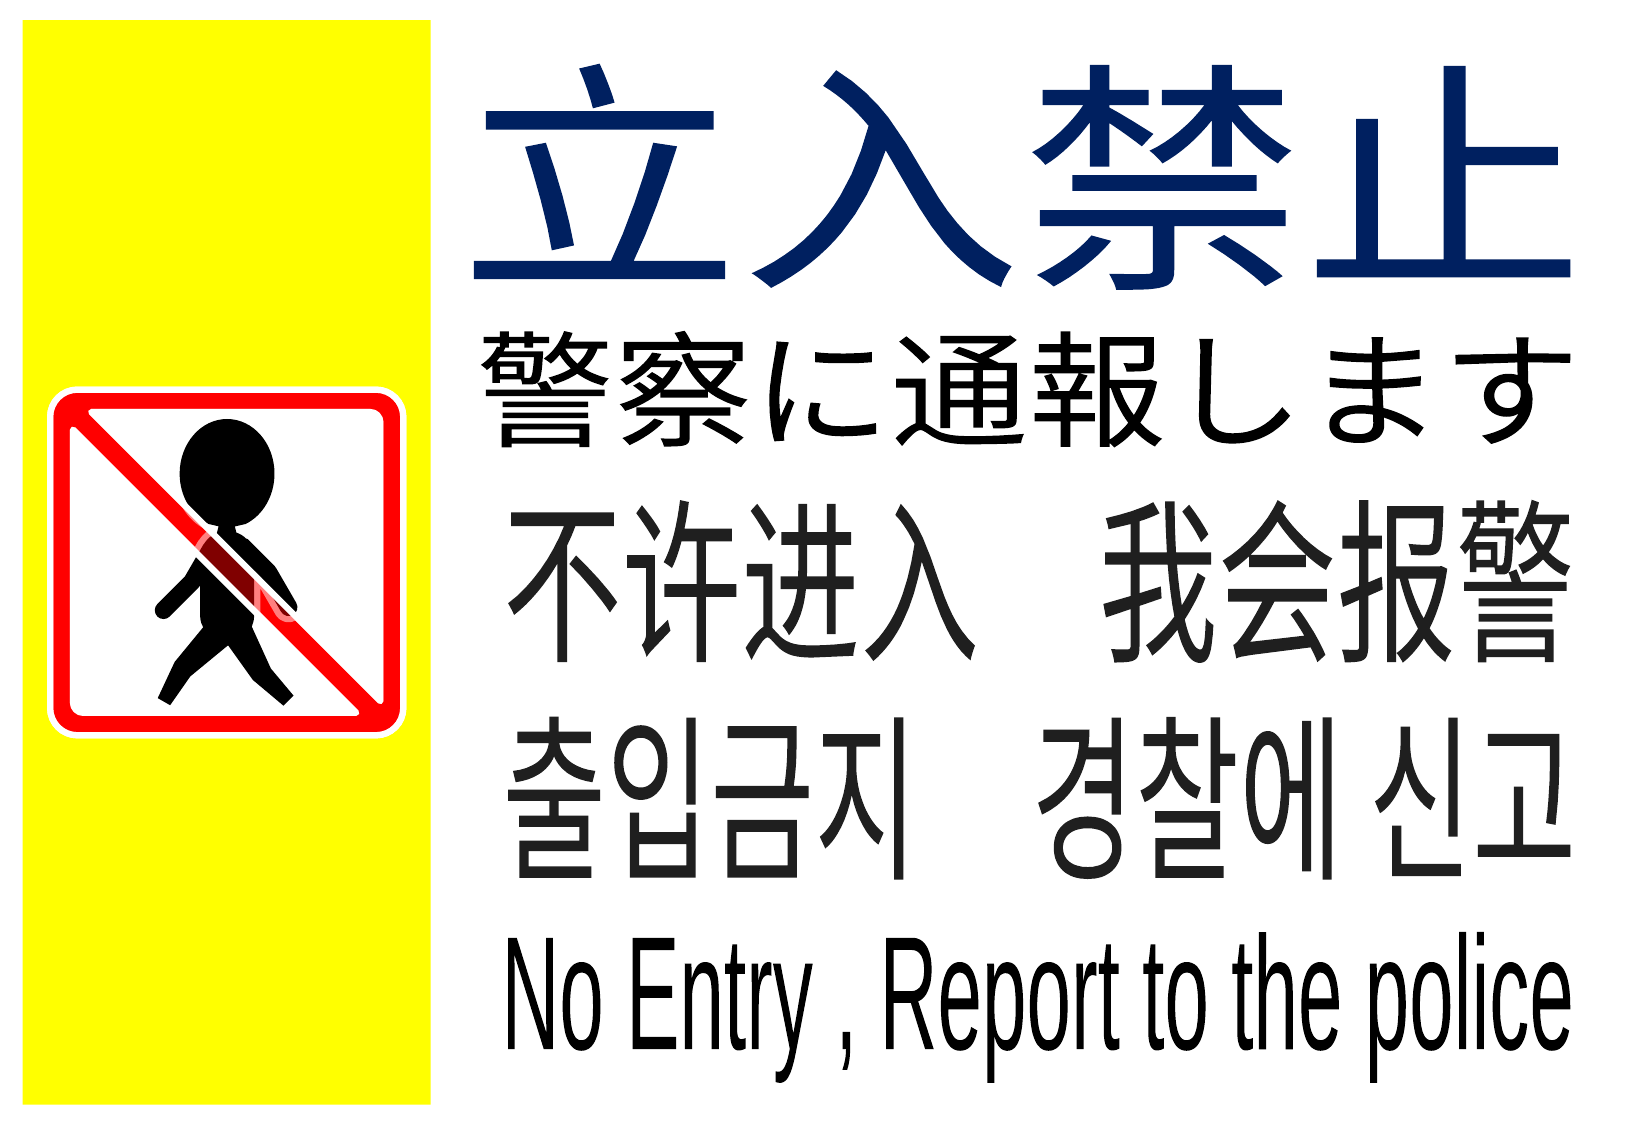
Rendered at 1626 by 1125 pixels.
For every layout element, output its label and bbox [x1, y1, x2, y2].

text_box [507, 499, 1571, 1084]
text_box [49, 389, 404, 736]
text_box [473, 63, 1571, 448]
text_box [21, 18, 433, 1107]
